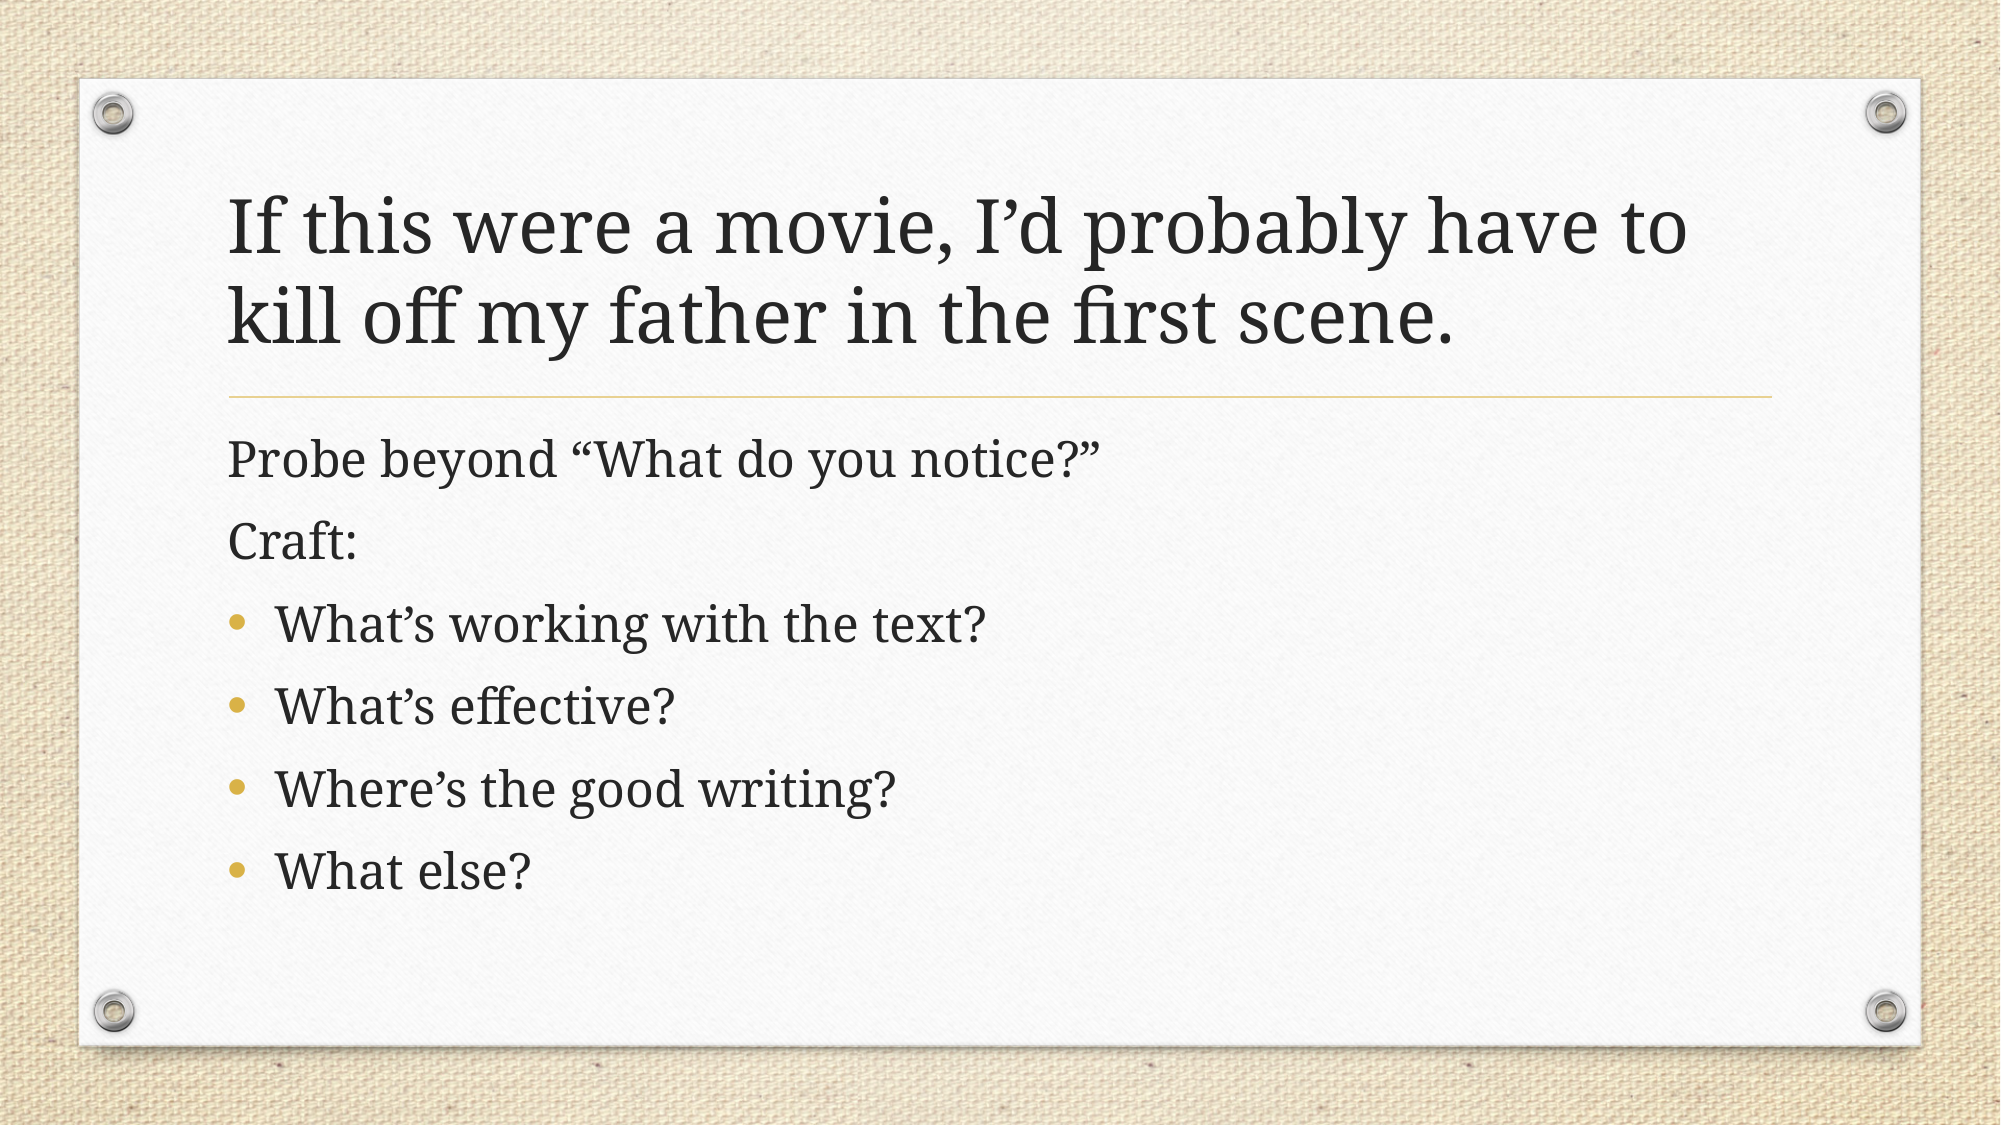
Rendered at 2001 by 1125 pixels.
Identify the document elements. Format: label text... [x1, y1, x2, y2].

picture [0, 0, 2001, 1125]
list Probe beyond “What do you notice?” Craft: What’s working with the text? What’s effective? Where’s the good writing? What else? [212, 419, 1788, 964]
title If this were a movie, I’d probably have to kill off my father in the first scene. [212, 160, 1788, 376]
